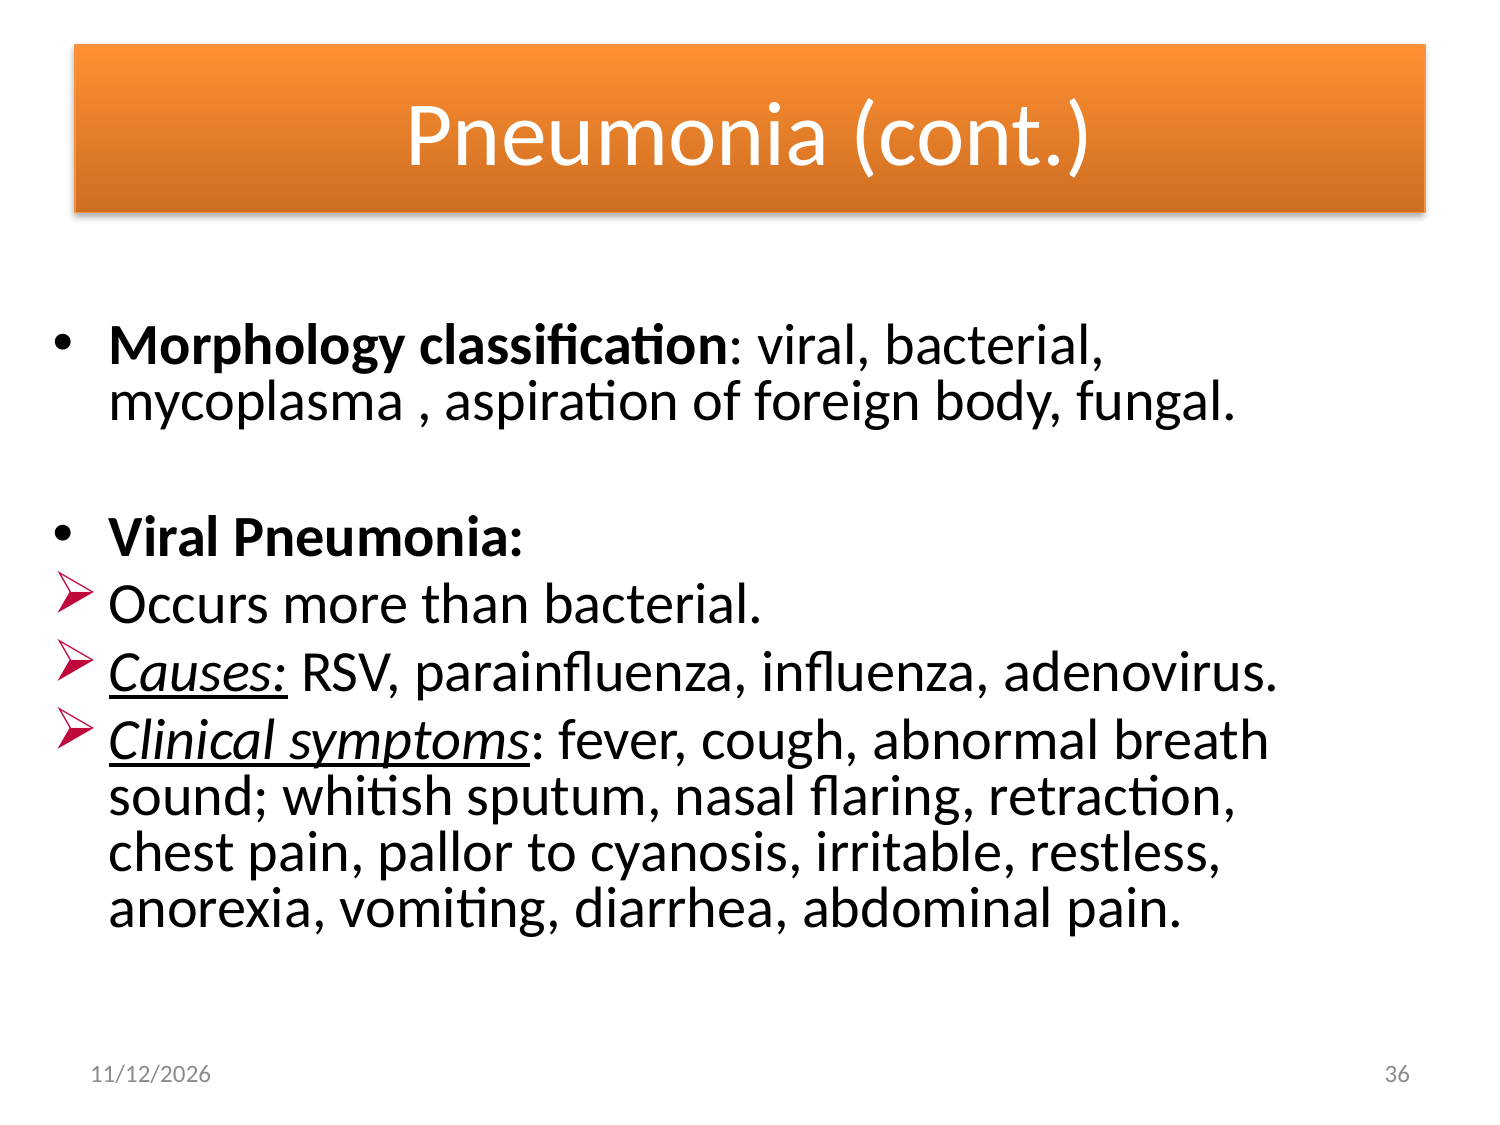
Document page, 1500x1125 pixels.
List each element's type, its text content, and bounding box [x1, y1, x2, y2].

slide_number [75, 1042, 425, 1103]
list Morphology classification: viral, bacterial, mycoplasma , aspiration of foreign body, fungal. Viral Pneumonia: Occurs more than bacterial. Causes: RSV, parainfluenza, influenza, adenovirus. Clinical symptoms: fever, cough, abnormal breath sound; whitish sputum, nasal flaring, retraction, chest pain, pallor to cyanosis, irritable, restless, anorexia, vomiting, diarrhea, abdominal pain. [37, 312, 1313, 988]
slide_number 36 [1074, 1042, 1425, 1103]
title Pneumonia (cont.) [74, 44, 1426, 213]
